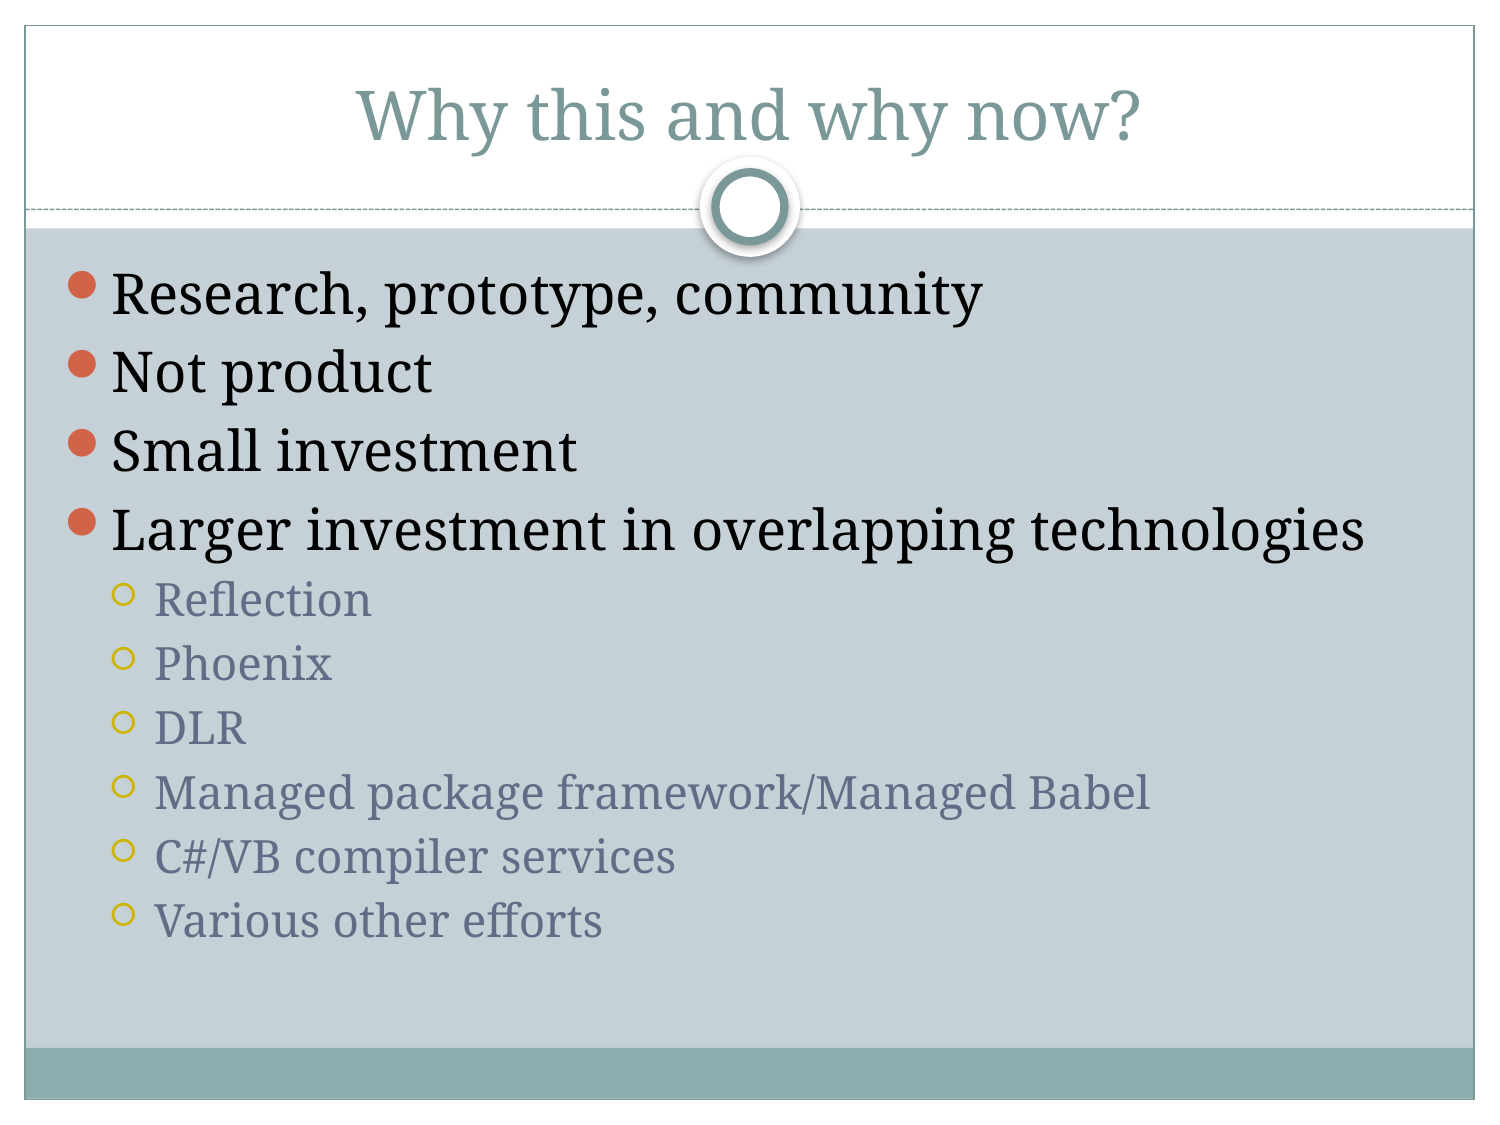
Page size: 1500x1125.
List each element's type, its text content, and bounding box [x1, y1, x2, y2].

list Research, prototype, community Not product Small investment Larger investment in overlapping technologies Reflection Phoenix DLR Managed package framework/Managed Babel C#/VB compiler services Various other efforts [49, 250, 1445, 1001]
title Why this and why now? [49, 37, 1450, 162]
